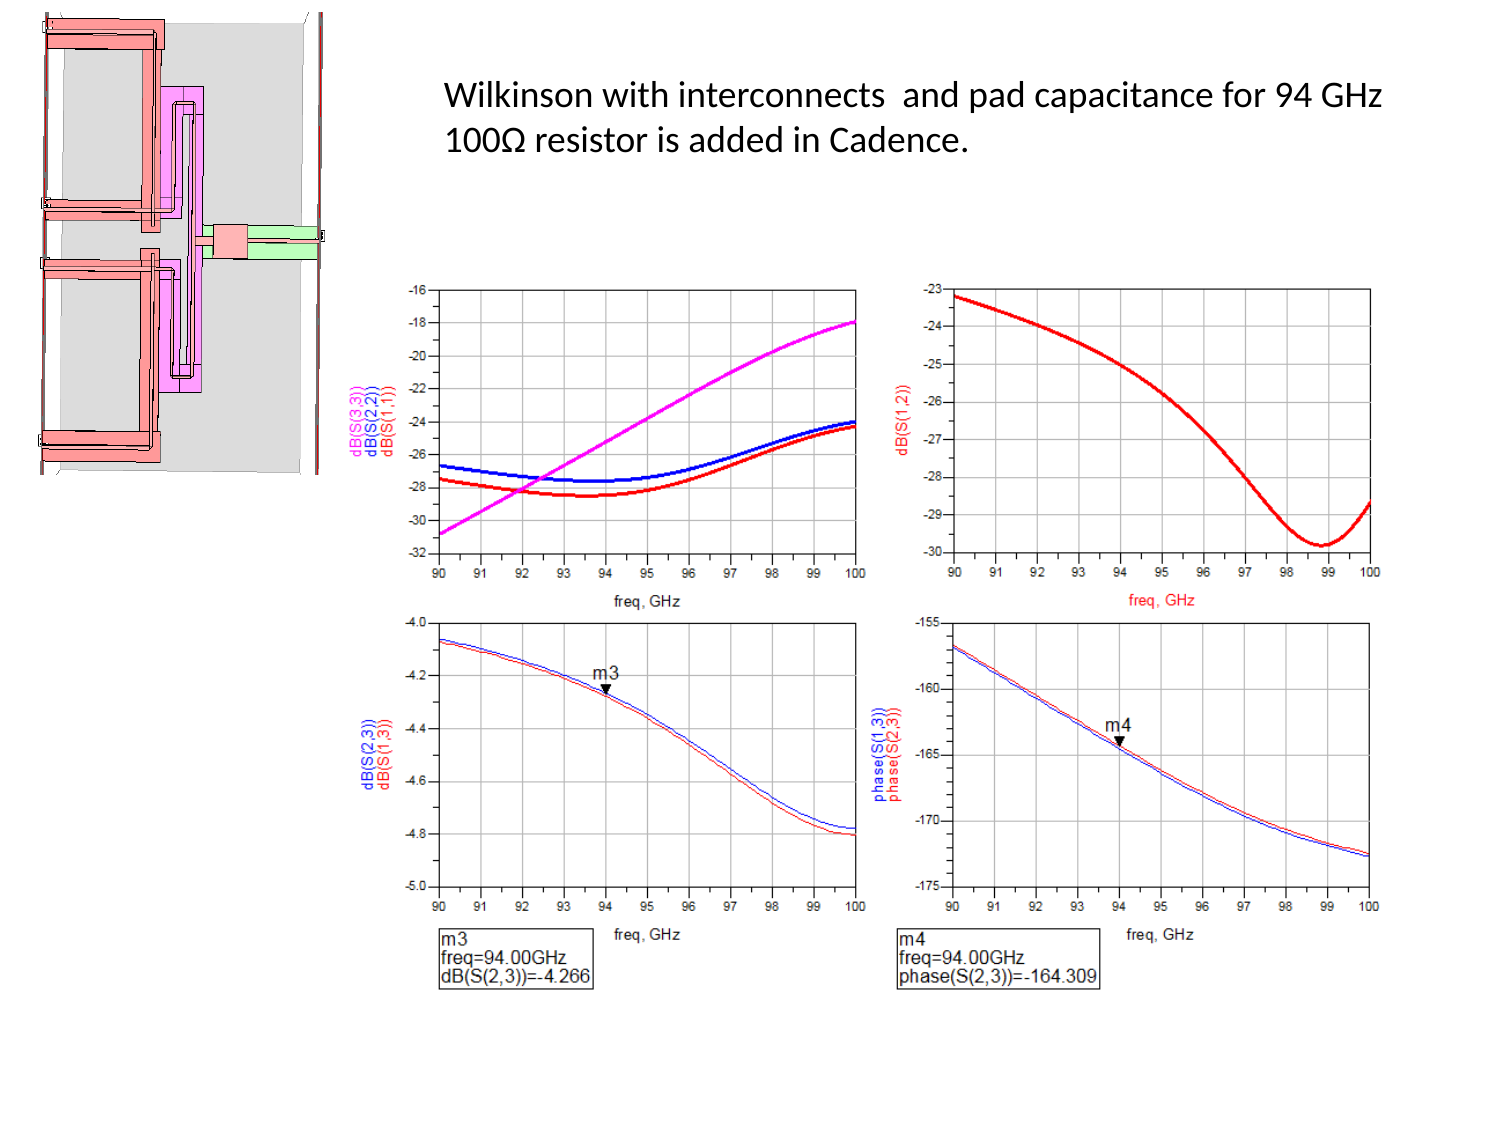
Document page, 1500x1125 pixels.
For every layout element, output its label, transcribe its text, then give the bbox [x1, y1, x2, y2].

picture [337, 262, 1401, 1023]
text_box Wilkinson with interconnects and pad capacitance for 94 GHz 100Ω resistor is added in Cadence. [429, 62, 1399, 168]
picture [37, 12, 330, 476]
